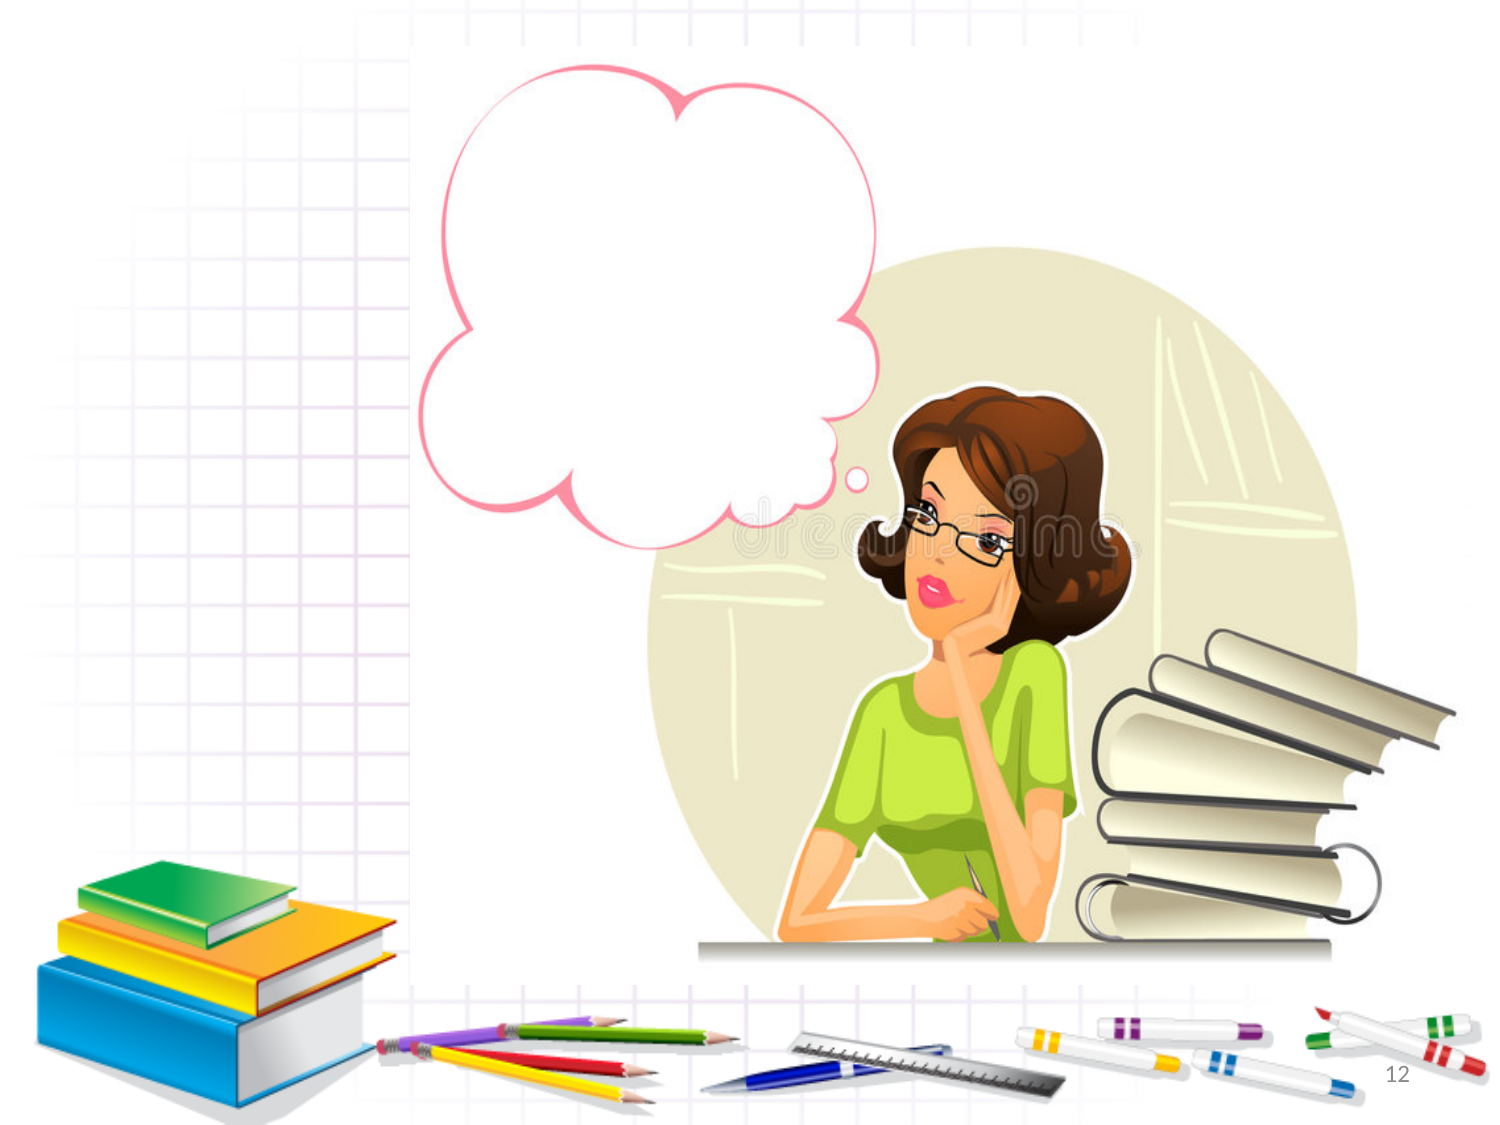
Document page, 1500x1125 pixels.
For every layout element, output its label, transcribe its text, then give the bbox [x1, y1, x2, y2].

slide_number 12 [1074, 1042, 1425, 1103]
picture [0, 0, 1500, 1125]
